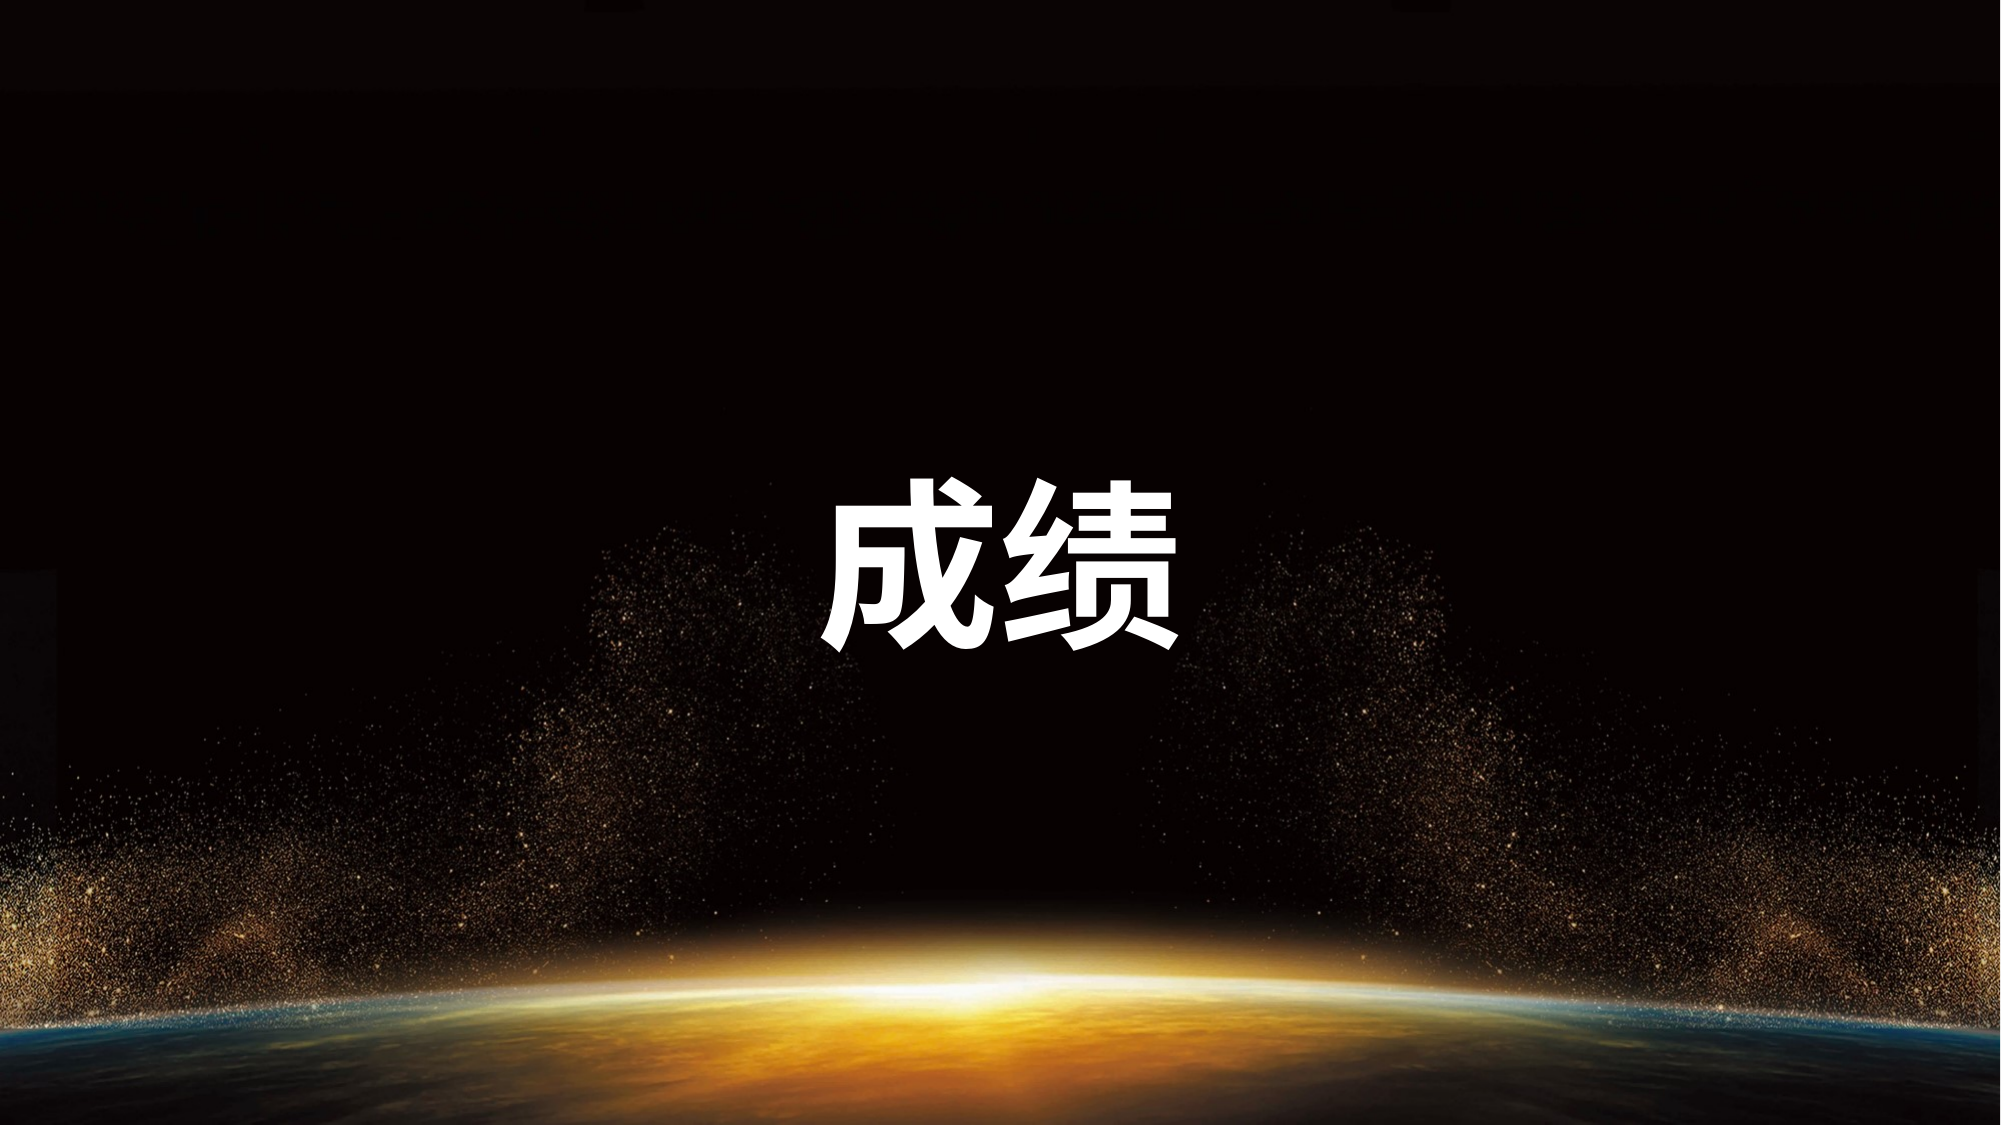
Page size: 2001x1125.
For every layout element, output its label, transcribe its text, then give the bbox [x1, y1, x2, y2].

text_box 成绩 [801, 443, 1198, 679]
picture [0, 0, 2001, 1125]
